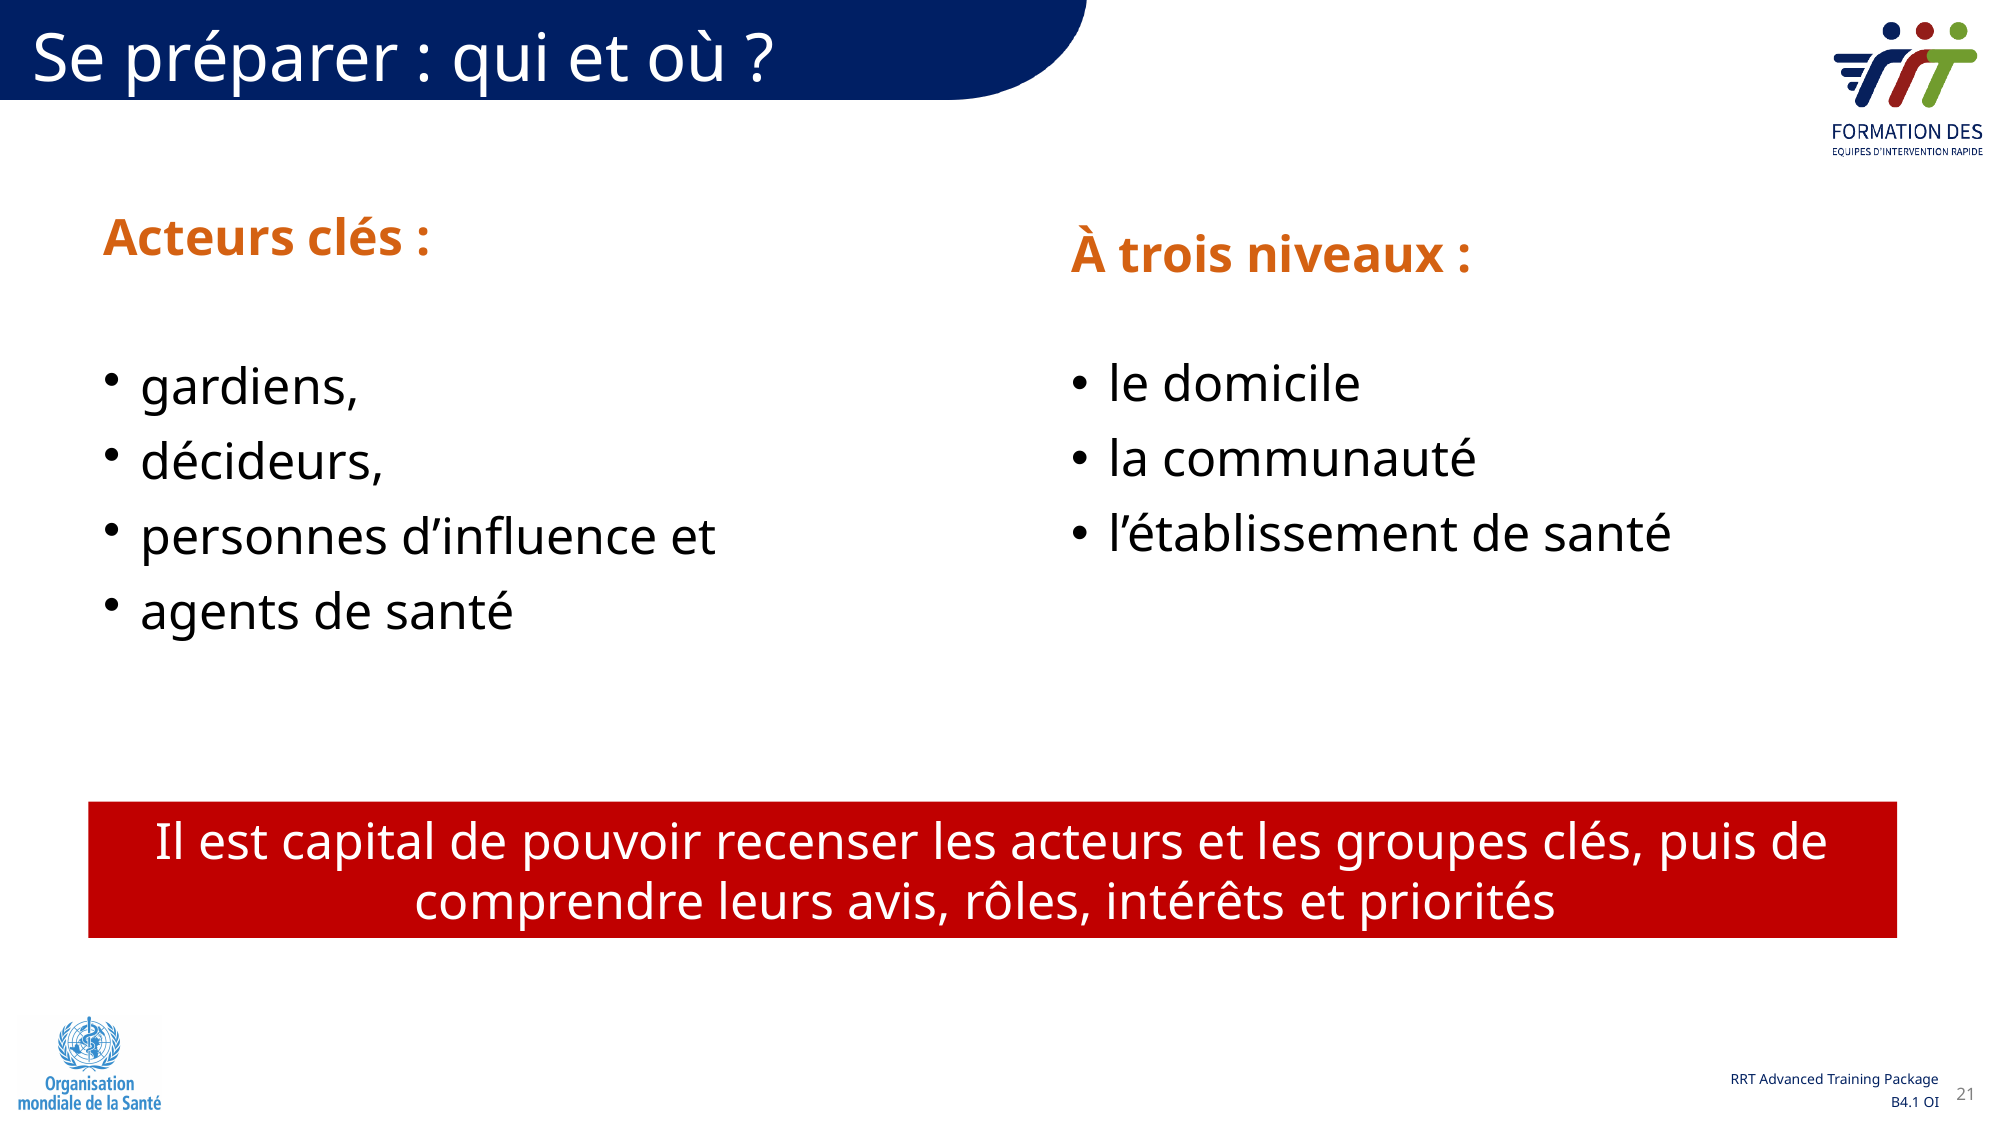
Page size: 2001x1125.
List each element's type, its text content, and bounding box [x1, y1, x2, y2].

list Acteurs clés : gardiens, décideurs, personnes d’influence et agents de santé [87, 204, 800, 734]
picture [17, 1015, 162, 1111]
picture [1832, 21, 1983, 157]
text_box À trois niveaux : le domicile la communauté l’établissement de santé [1056, 221, 1722, 612]
text_box Il est capital de pouvoir recenser les acteurs et les groupes clés, puis de comprendre leurs avis, rôles, intérêts et priorités [88, 801, 1898, 938]
title Se préparer : qui et où ? [16, 25, 1022, 94]
picture [0, 0, 1087, 100]
